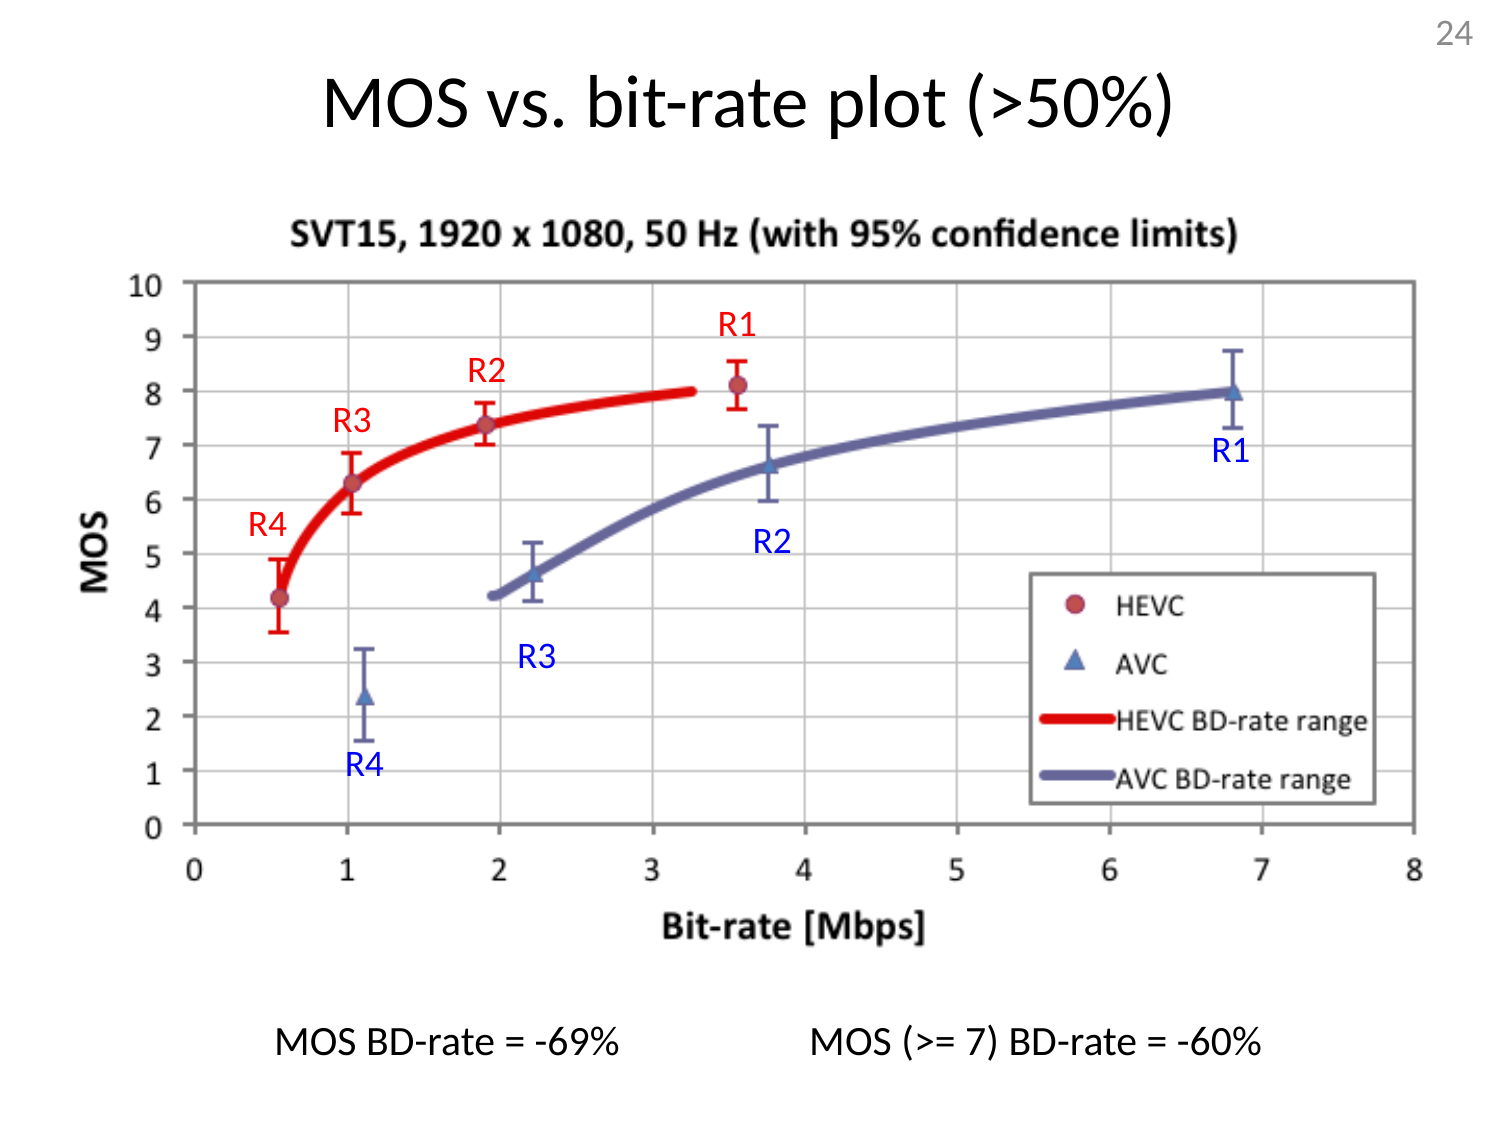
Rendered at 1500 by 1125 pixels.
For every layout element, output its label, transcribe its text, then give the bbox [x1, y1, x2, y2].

text_box MOS BD-rate = -69% MOS (>= 7) BD-rate = -60% [259, 1006, 1278, 1071]
slide_number 24 [1374, 0, 1489, 60]
text_box MOS vs. bit-rate plot (>50%) [26, 45, 1473, 158]
picture [0, 172, 1500, 953]
